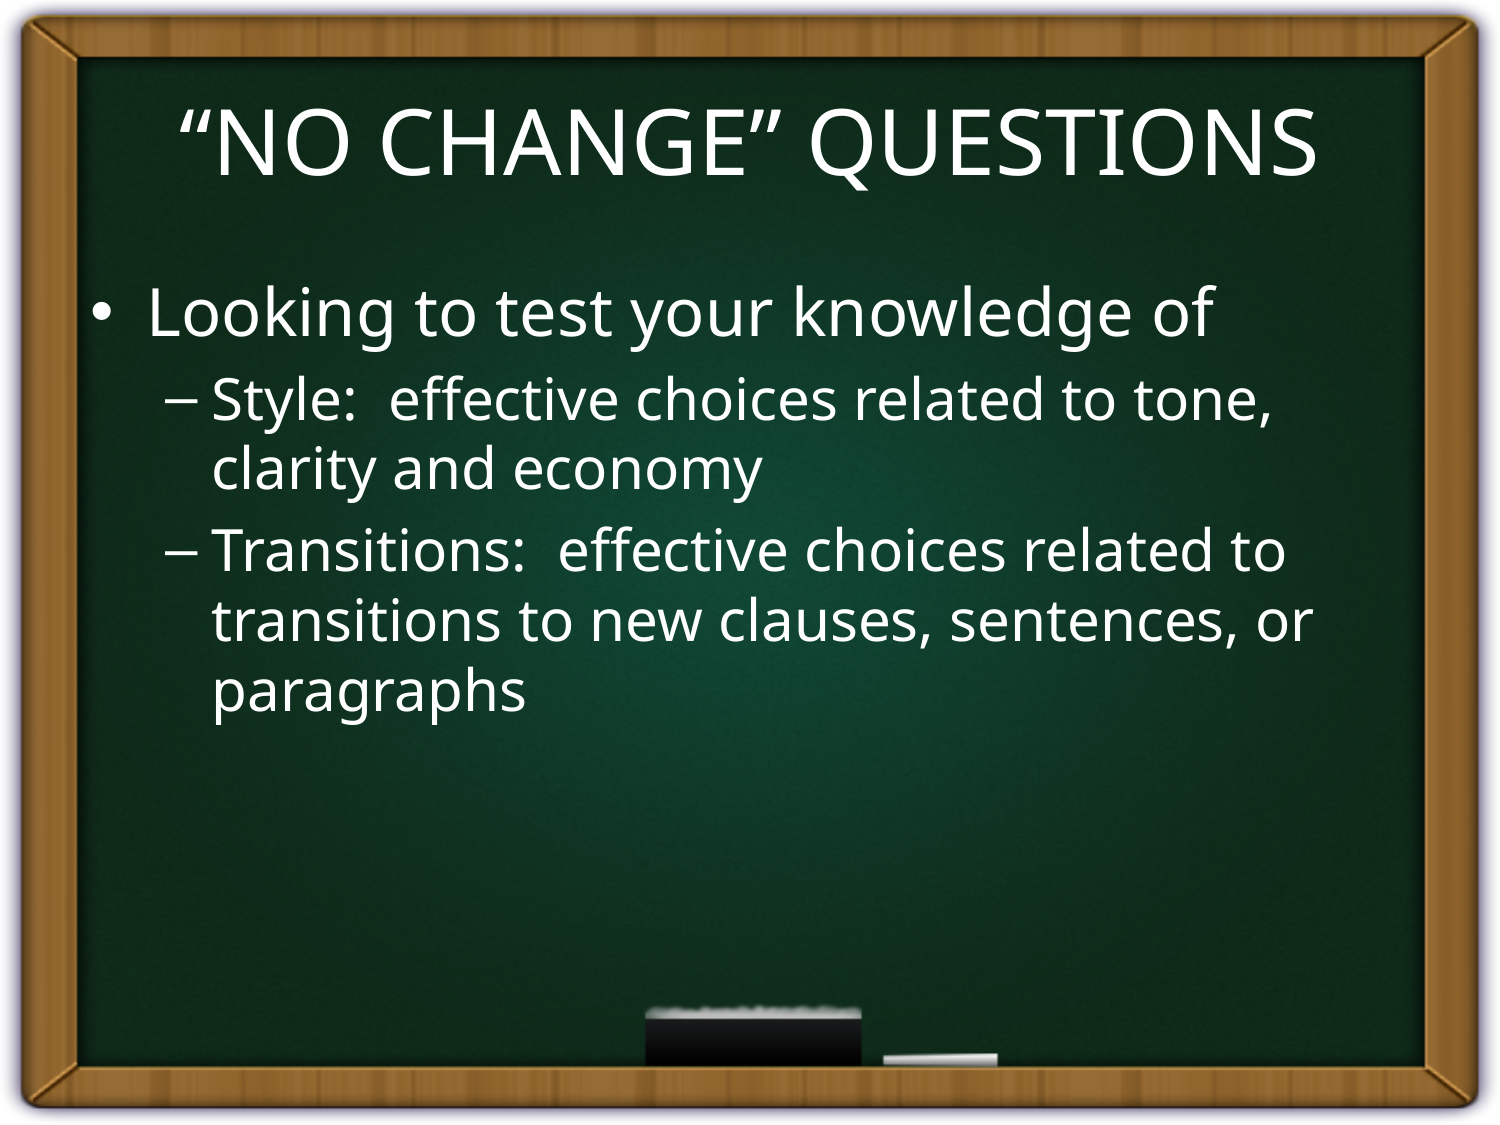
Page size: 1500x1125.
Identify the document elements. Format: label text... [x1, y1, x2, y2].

picture [0, 0, 1500, 1125]
list Looking to test your knowledge of Style: effective choices related to tone, clarity and economy Transitions: effective choices related to transitions to new clauses, sentences, or paragraphs [75, 262, 1425, 1005]
title “NO CHANGE” QUESTIONS [75, 45, 1425, 233]
